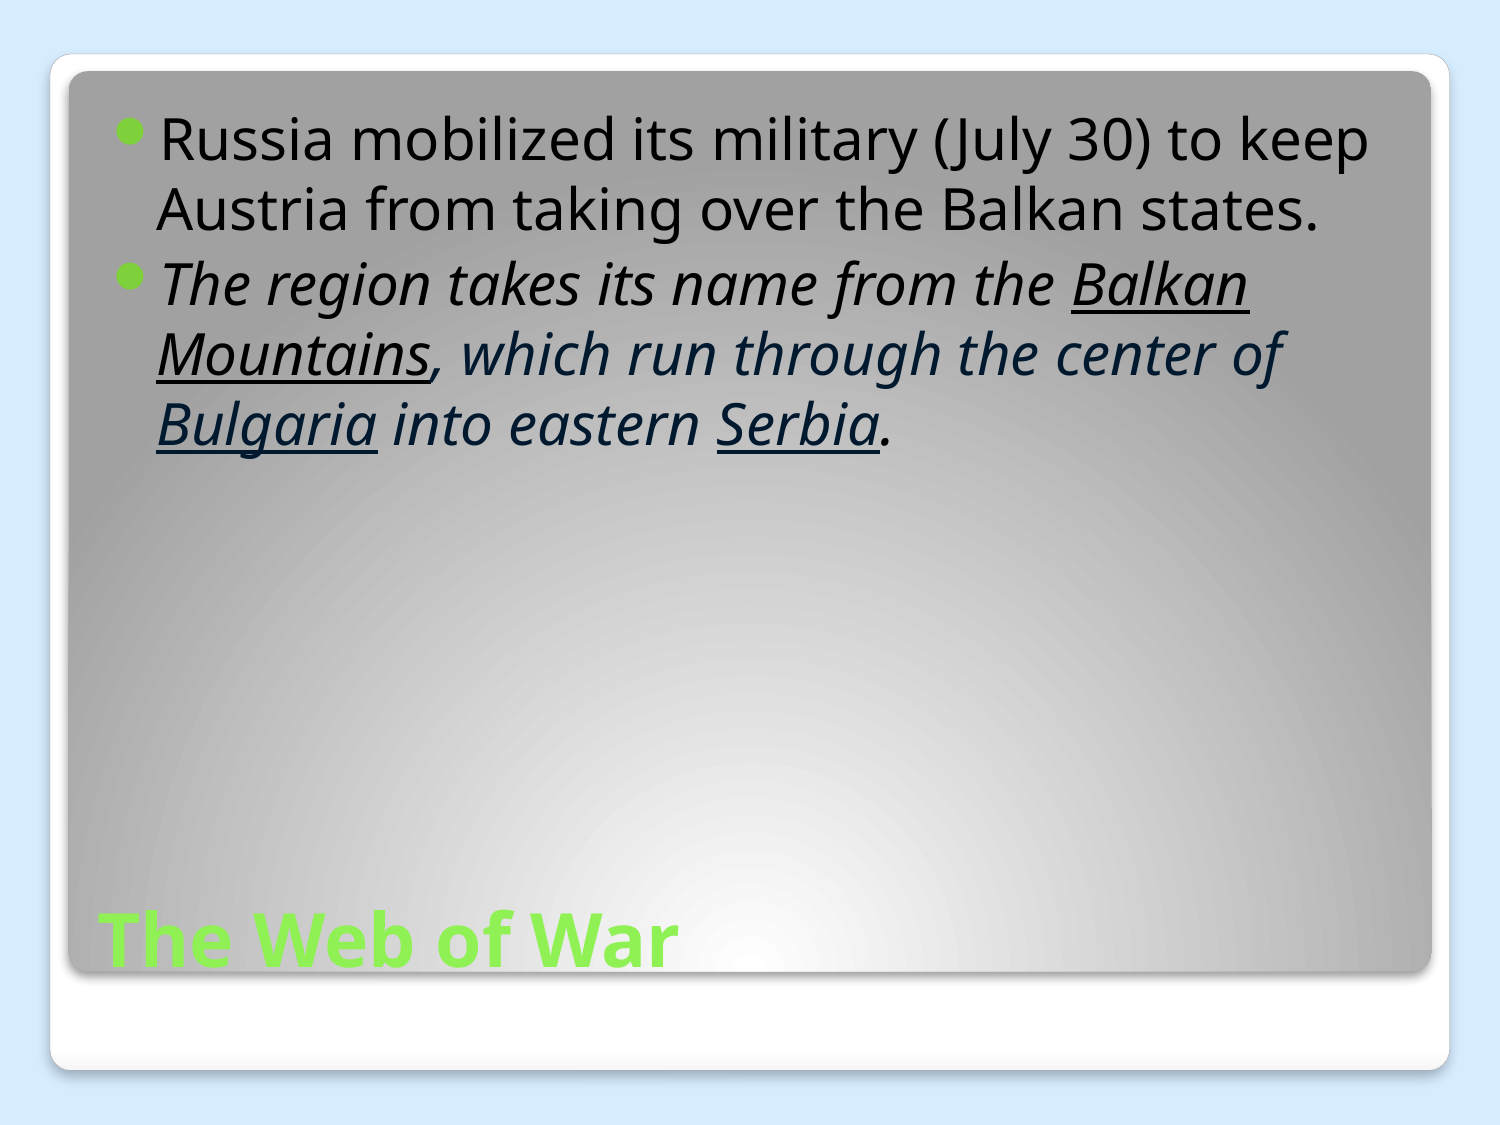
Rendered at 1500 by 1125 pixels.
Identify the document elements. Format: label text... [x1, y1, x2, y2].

title The Web of War [82, 817, 1425, 990]
list Russia mobilized its military (July 30) to keep Austria from taking over the Balkan states. The region takes its name from the Balkan Mountains, which run through the center of Bulgaria into eastern Serbia. [82, 86, 1425, 774]
